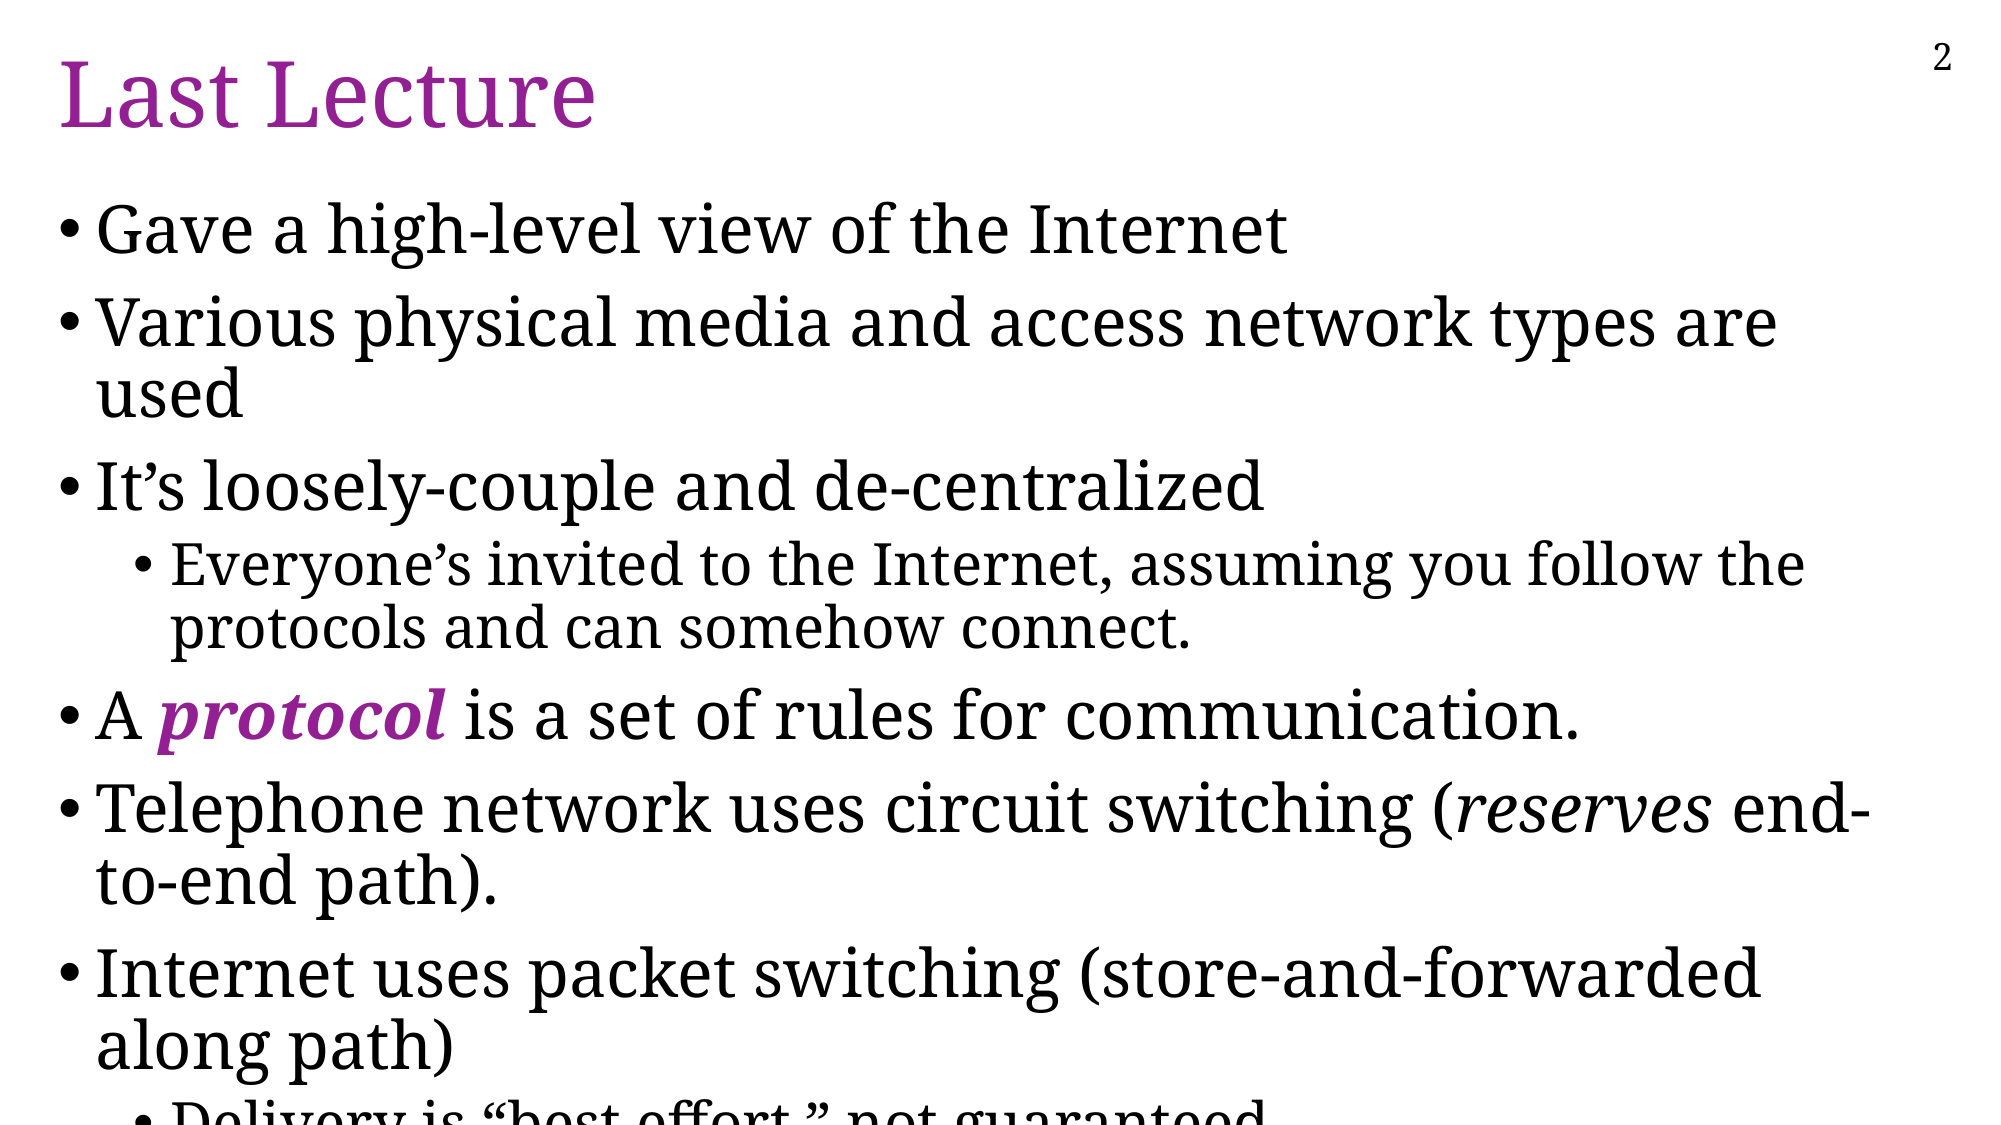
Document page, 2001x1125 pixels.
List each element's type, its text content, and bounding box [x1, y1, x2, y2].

title Last Lecture [43, 25, 1953, 171]
list Gave a high-level view of the Internet Various physical media and access network types are used It’s loosely-couple and de-centralized Everyone’s invited to the Internet, assuming you follow the protocols and can somehow connect. A protocol is a set of rules for communication. Telephone network uses circuit switching (reserves end-to-end path). Internet uses packet switching (store-and-forwarded along path) Delivery is “best effort,” not guaranteed. [43, 188, 1953, 1106]
